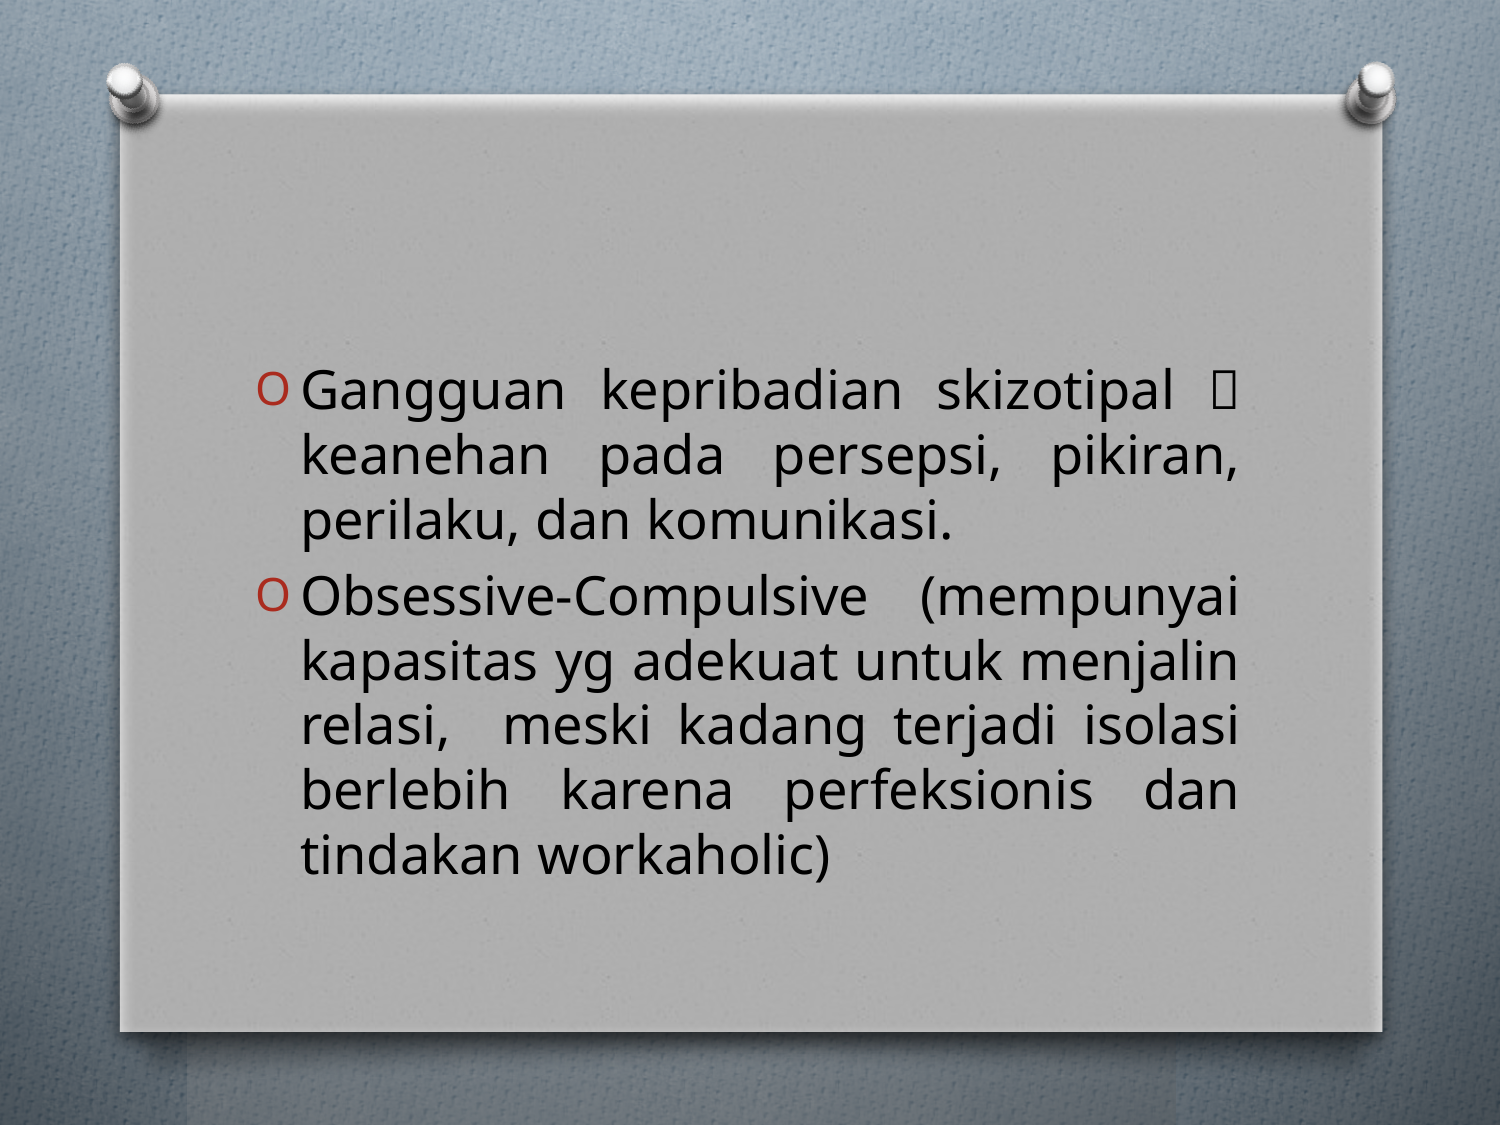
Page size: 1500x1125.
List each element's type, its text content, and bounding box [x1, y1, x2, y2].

picture [1317, 35, 1439, 156]
picture [75, 29, 198, 153]
list Gangguan kepribadian skizotipal  keanehan pada persepsi, pikiran, perilaku, dan komunikasi. Obsessive-Compulsive (mempunyai kapasitas yg adekuat untuk menjalin relasi, meski kadang terjadi isolasi berlebih karena perfeksionis dan tindakan workaholic) [240, 347, 1257, 939]
